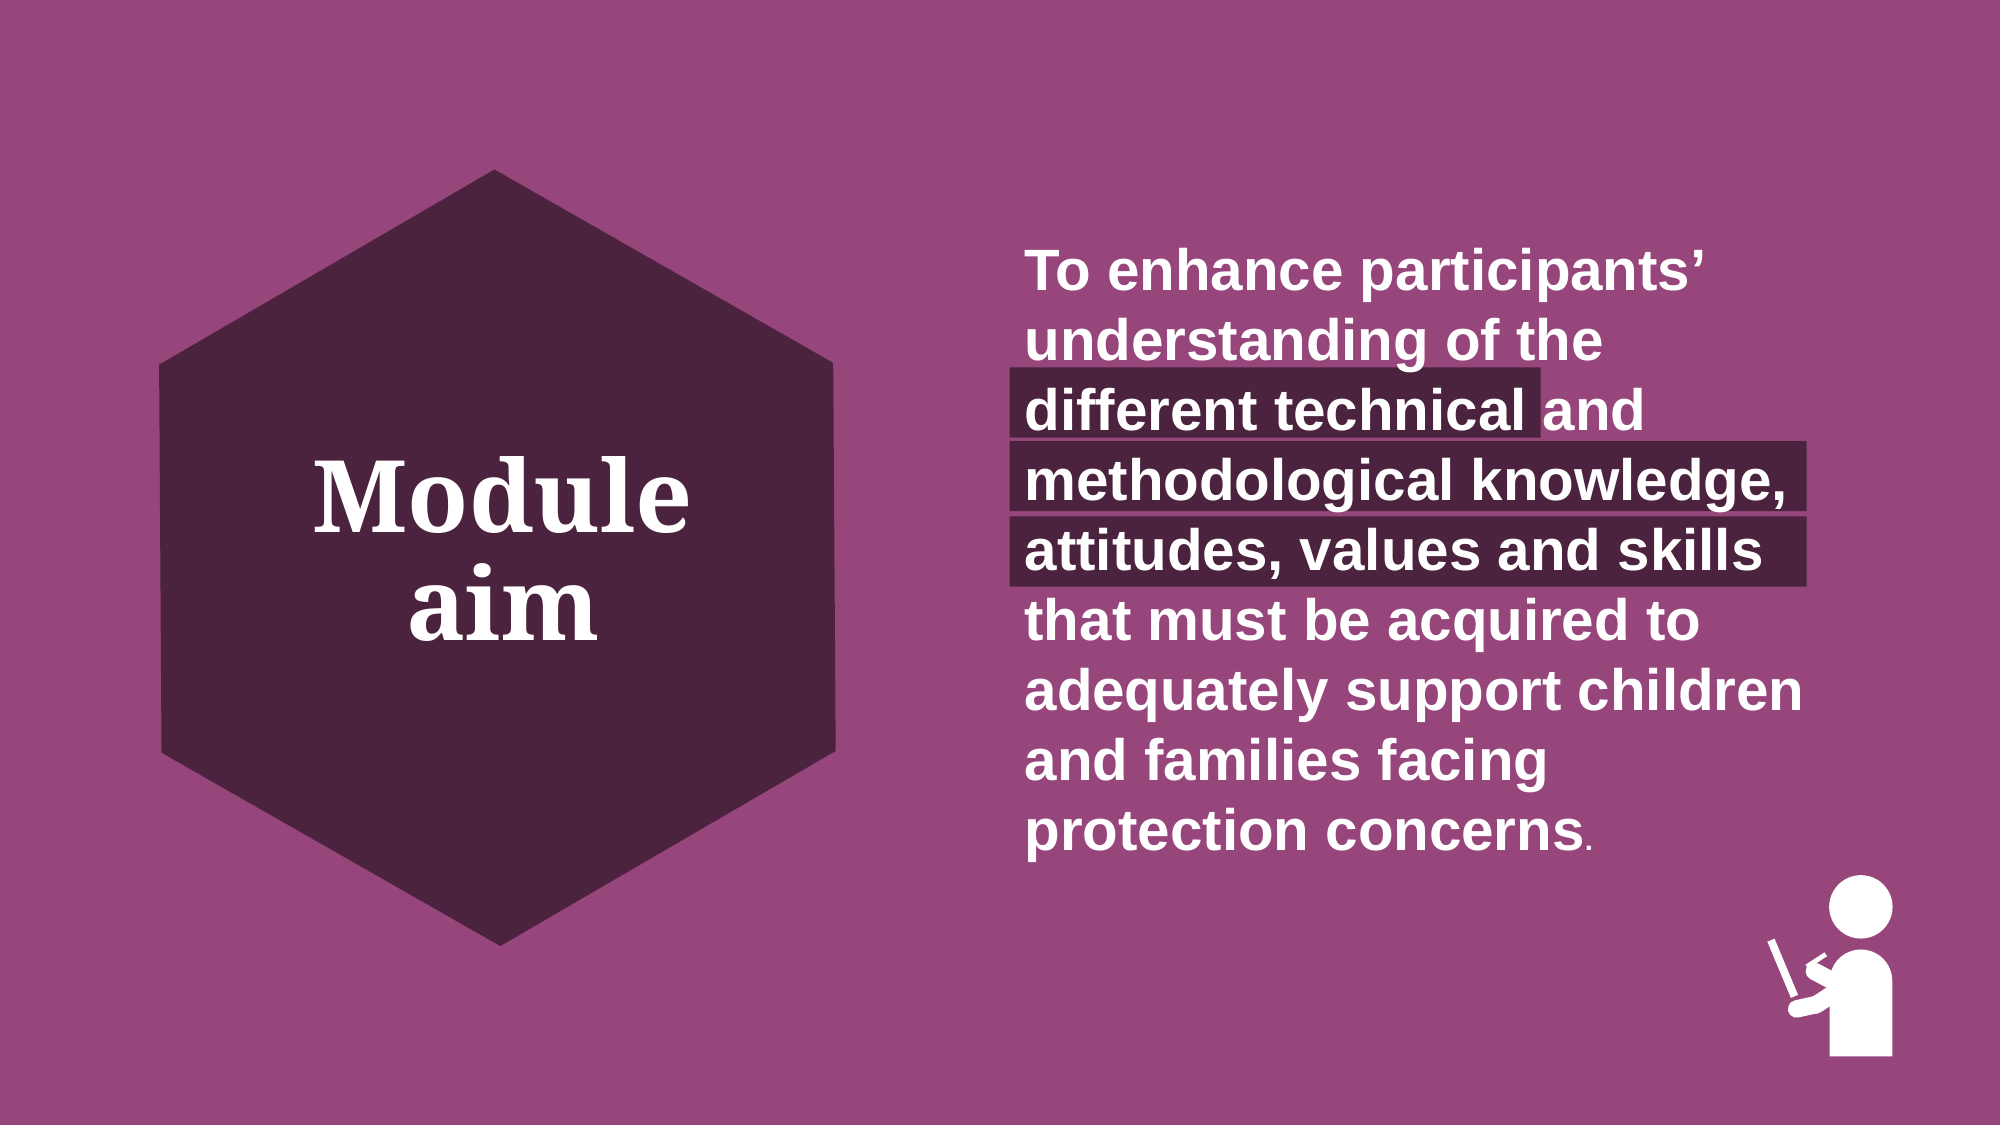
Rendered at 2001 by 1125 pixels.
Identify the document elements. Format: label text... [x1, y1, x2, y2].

title Module aim [272, 508, 734, 601]
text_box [1749, 875, 1893, 1057]
text_box To enhance participants’ understanding of the different technical and methodological knowledge, attitudes, values and skills that must be acquired to adequately support children and families facing protection concerns. [1009, 224, 1839, 905]
